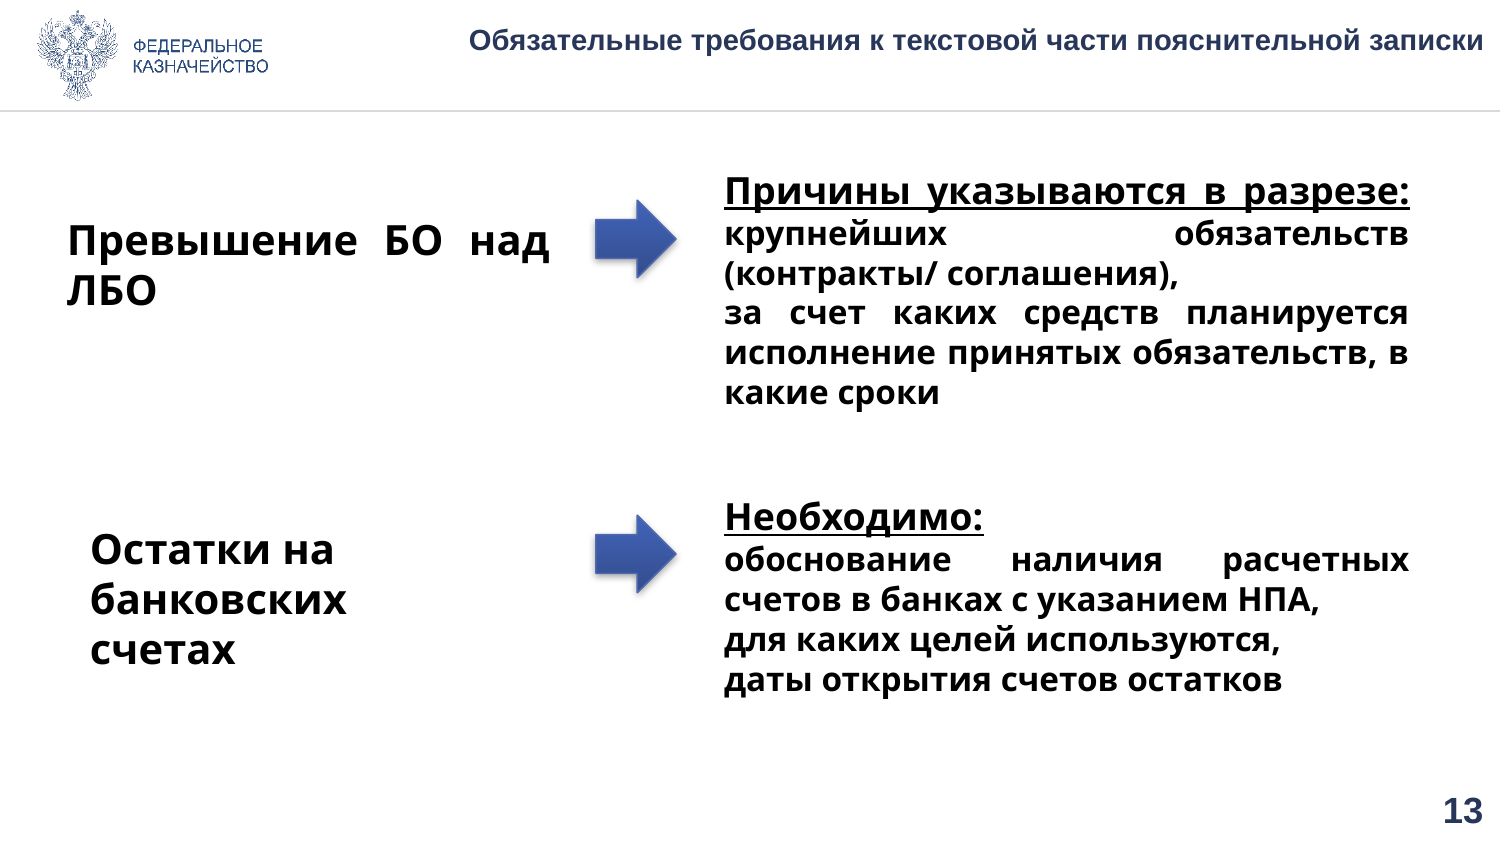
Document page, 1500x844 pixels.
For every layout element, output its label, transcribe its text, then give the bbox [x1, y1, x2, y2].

text_box [595, 514, 677, 594]
text_box Необходимо: обоснование наличия расчетных счетов в банках с указанием НПА, для каких целей используются, даты открытия счетов остатков [709, 485, 1425, 746]
text_box Причины указываются в разрезе: крупнейших обязательств (контракты/ соглашения), за счет каких средств планируется исполнение принятых обязательств, в какие сроки [709, 159, 1425, 419]
text_box [595, 199, 677, 279]
slide_number 12 [1138, 786, 1484, 844]
picture [37, 10, 268, 101]
text_box Обязательные требования к текстовой части пояснительной записки [294, 14, 1500, 64]
text_box Остатки на банковских счетах [74, 515, 450, 681]
text_box Превышение БО над ЛБО [52, 206, 565, 321]
